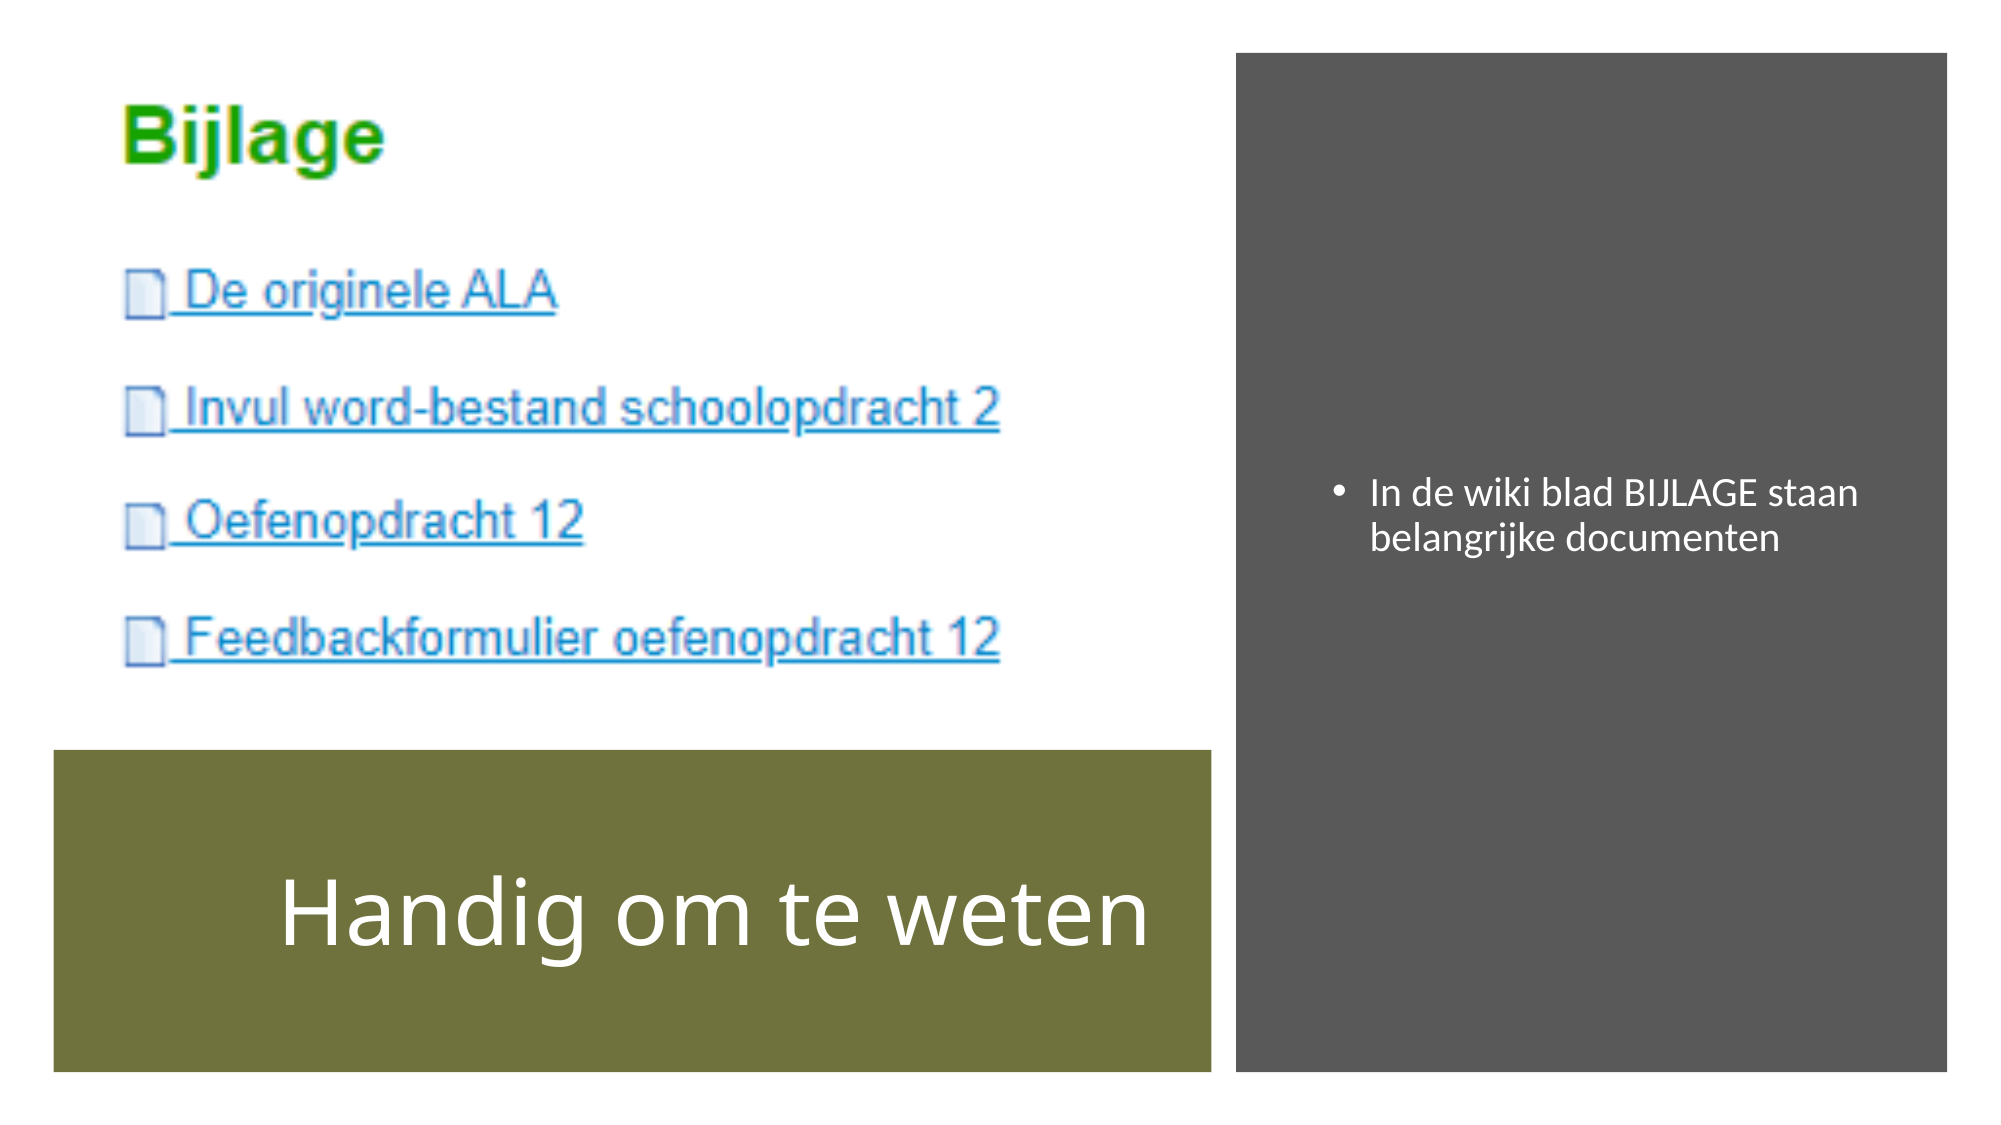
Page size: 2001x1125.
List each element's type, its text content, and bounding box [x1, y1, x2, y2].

title Handig om te weten [85, 782, 1168, 1049]
text_box [1235, 52, 1948, 1073]
picture [53, 52, 1212, 727]
list In de wiki blad BIJLAGE staan belangrijke documenten [1317, 150, 1879, 947]
text_box [53, 749, 1212, 1073]
